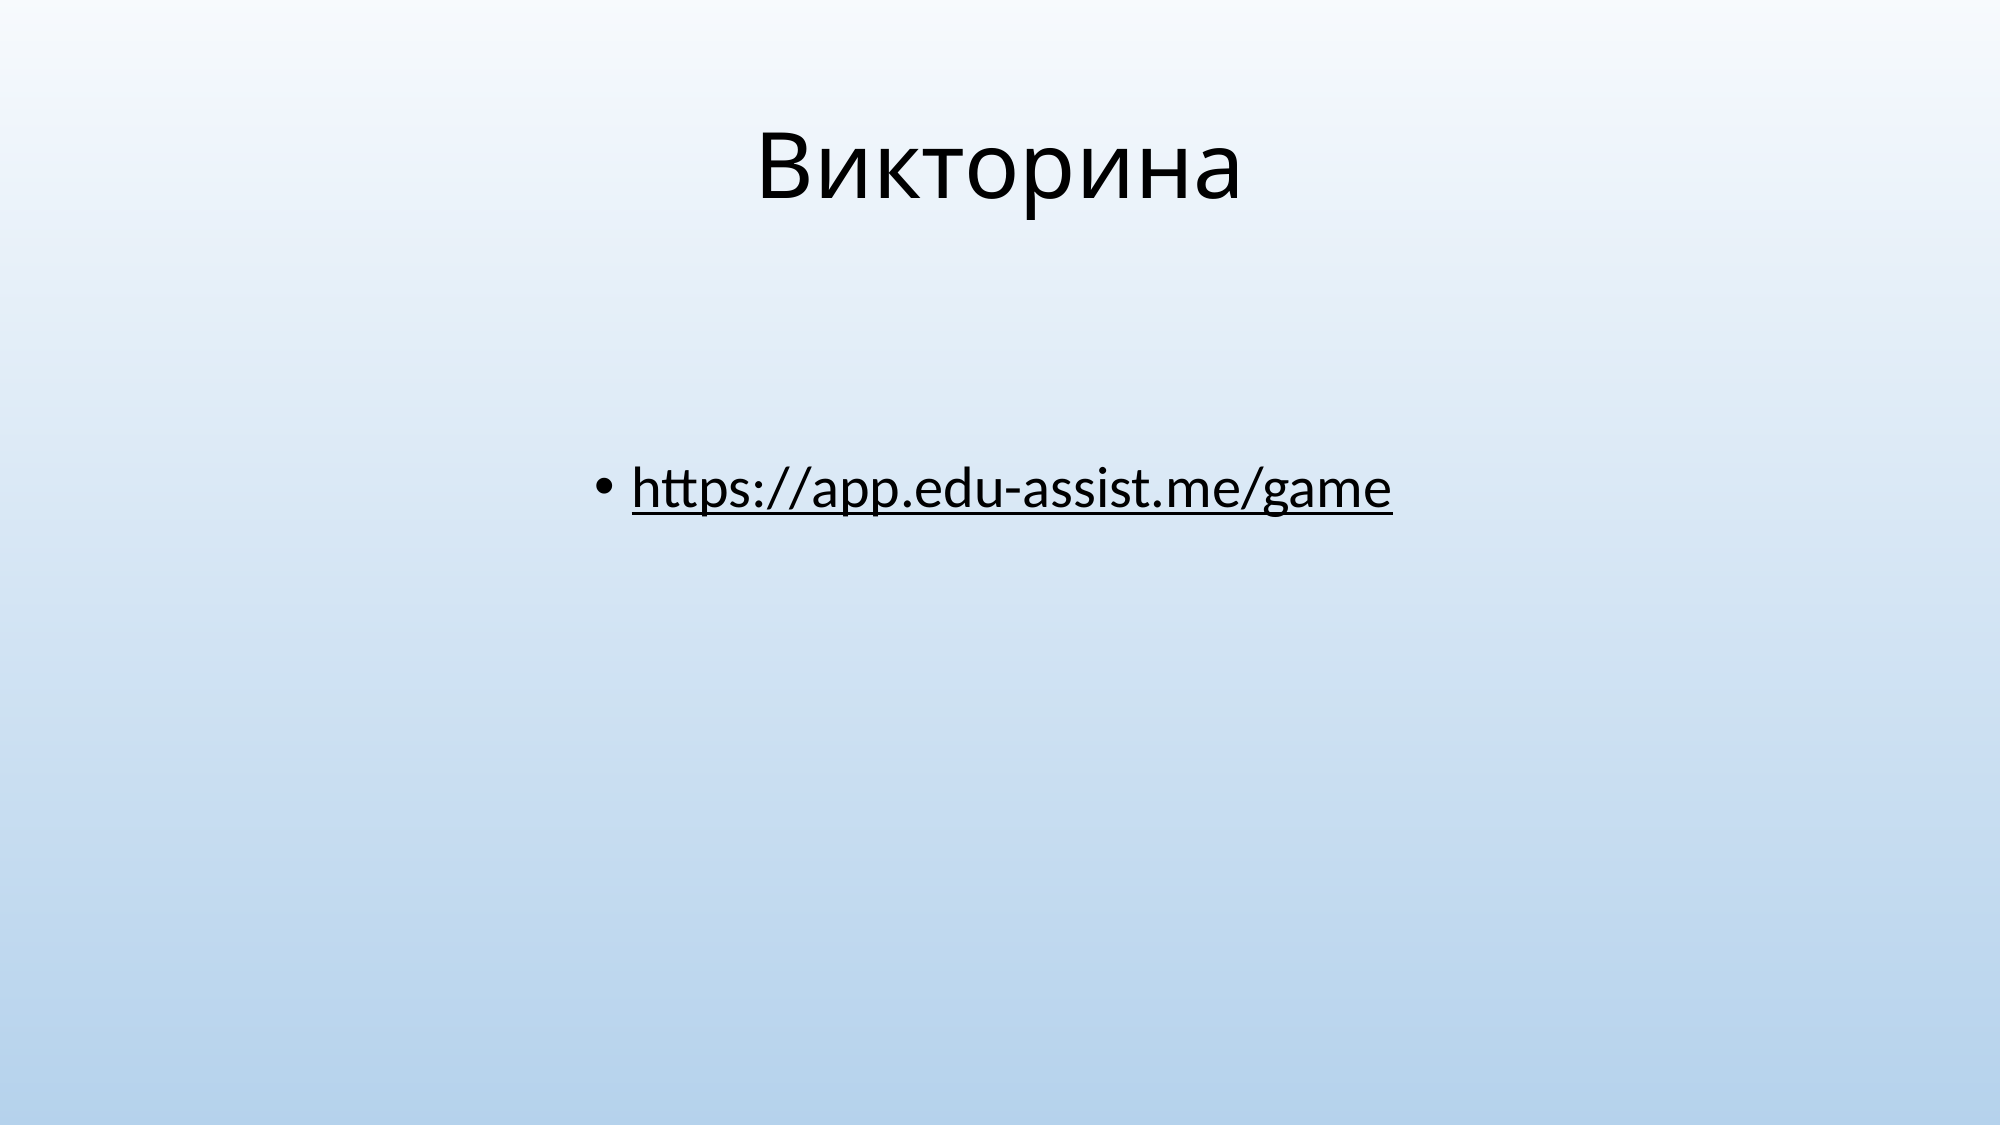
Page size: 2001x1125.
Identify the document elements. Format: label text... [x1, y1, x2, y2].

title Викторина [137, 59, 1863, 278]
list https://app.edu-assist.me/game [137, 450, 1863, 1014]
